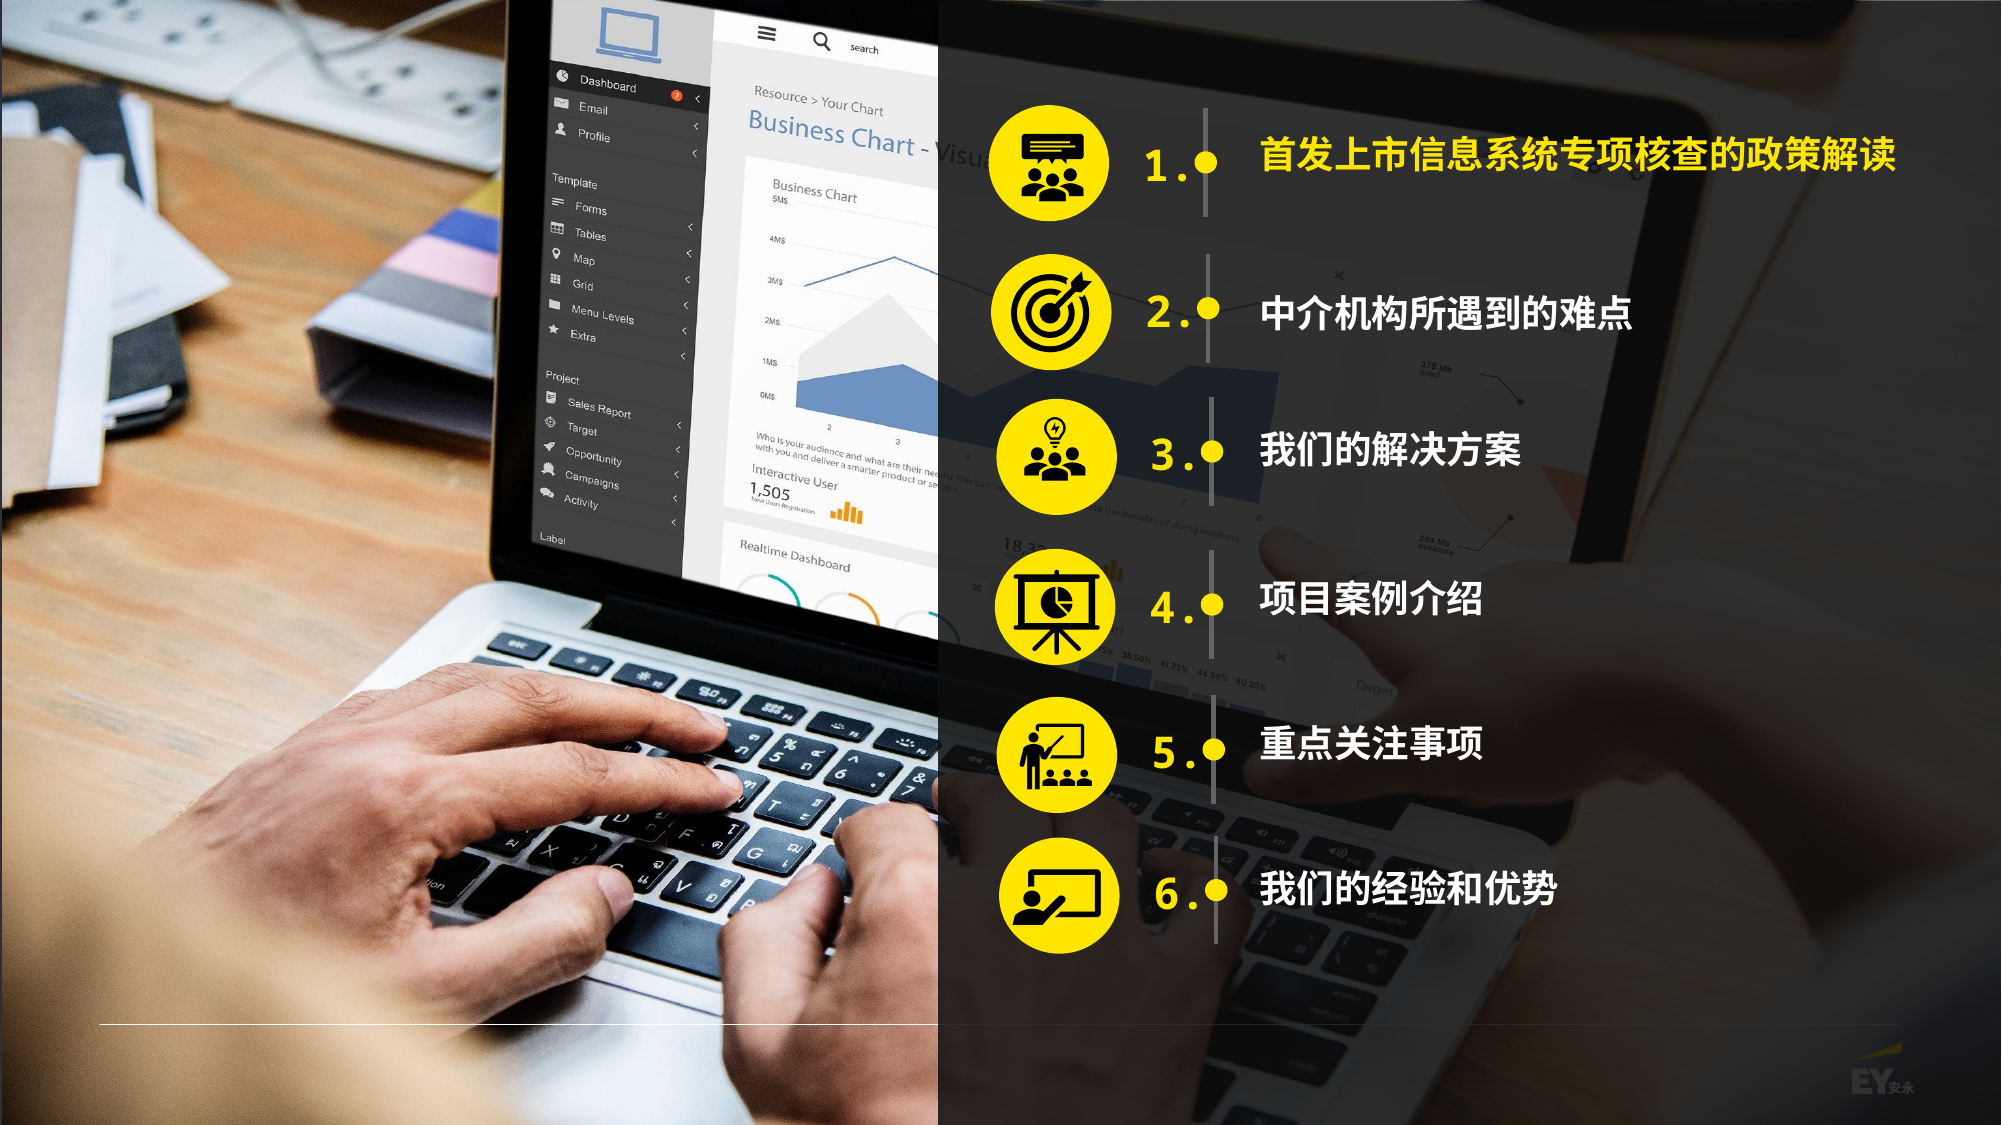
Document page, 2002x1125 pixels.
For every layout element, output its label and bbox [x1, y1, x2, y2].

text_box [1195, 107, 1217, 217]
text_box [996, 696, 1118, 814]
picture [2, 0, 2001, 1125]
text_box [1197, 253, 1219, 363]
text_box [1201, 550, 1223, 660]
text_box [1205, 835, 1227, 945]
text_box [1203, 694, 1225, 805]
text_box [1201, 396, 1223, 507]
